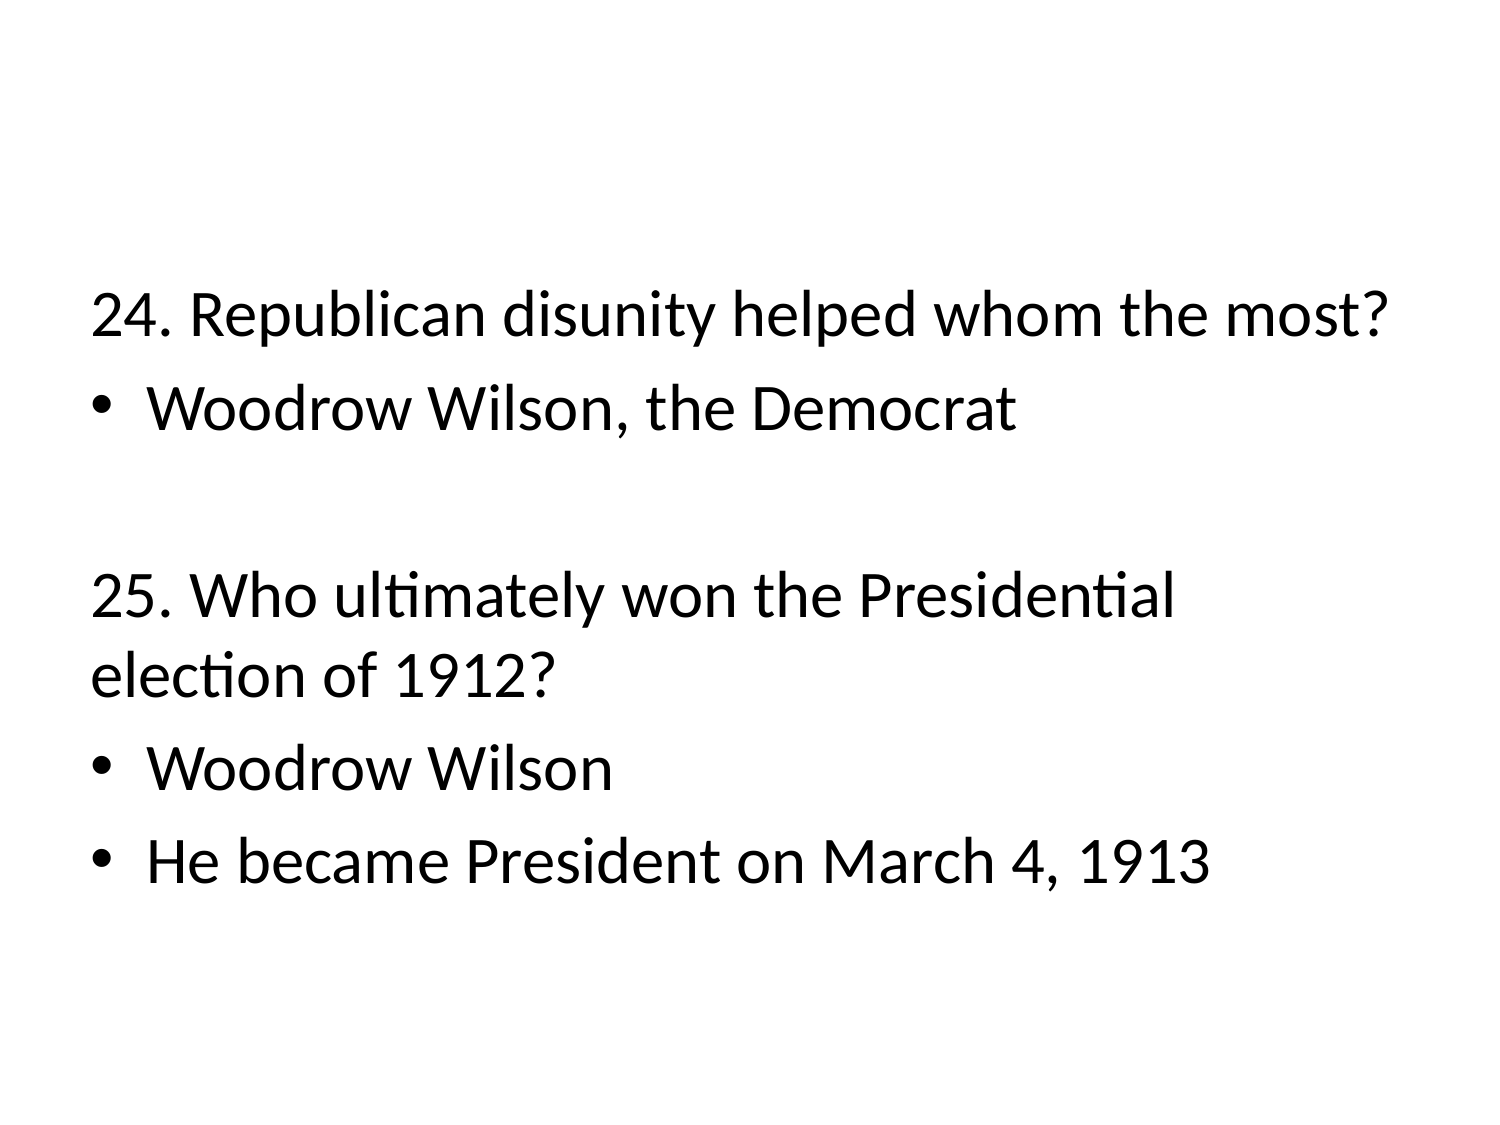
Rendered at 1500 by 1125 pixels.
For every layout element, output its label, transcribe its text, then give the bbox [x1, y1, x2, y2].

list 24. Republican disunity helped whom the most? Woodrow Wilson, the Democrat 25. Who ultimately won the Presidential election of 1912? Woodrow Wilson He became President on March 4, 1913 [75, 262, 1425, 1005]
